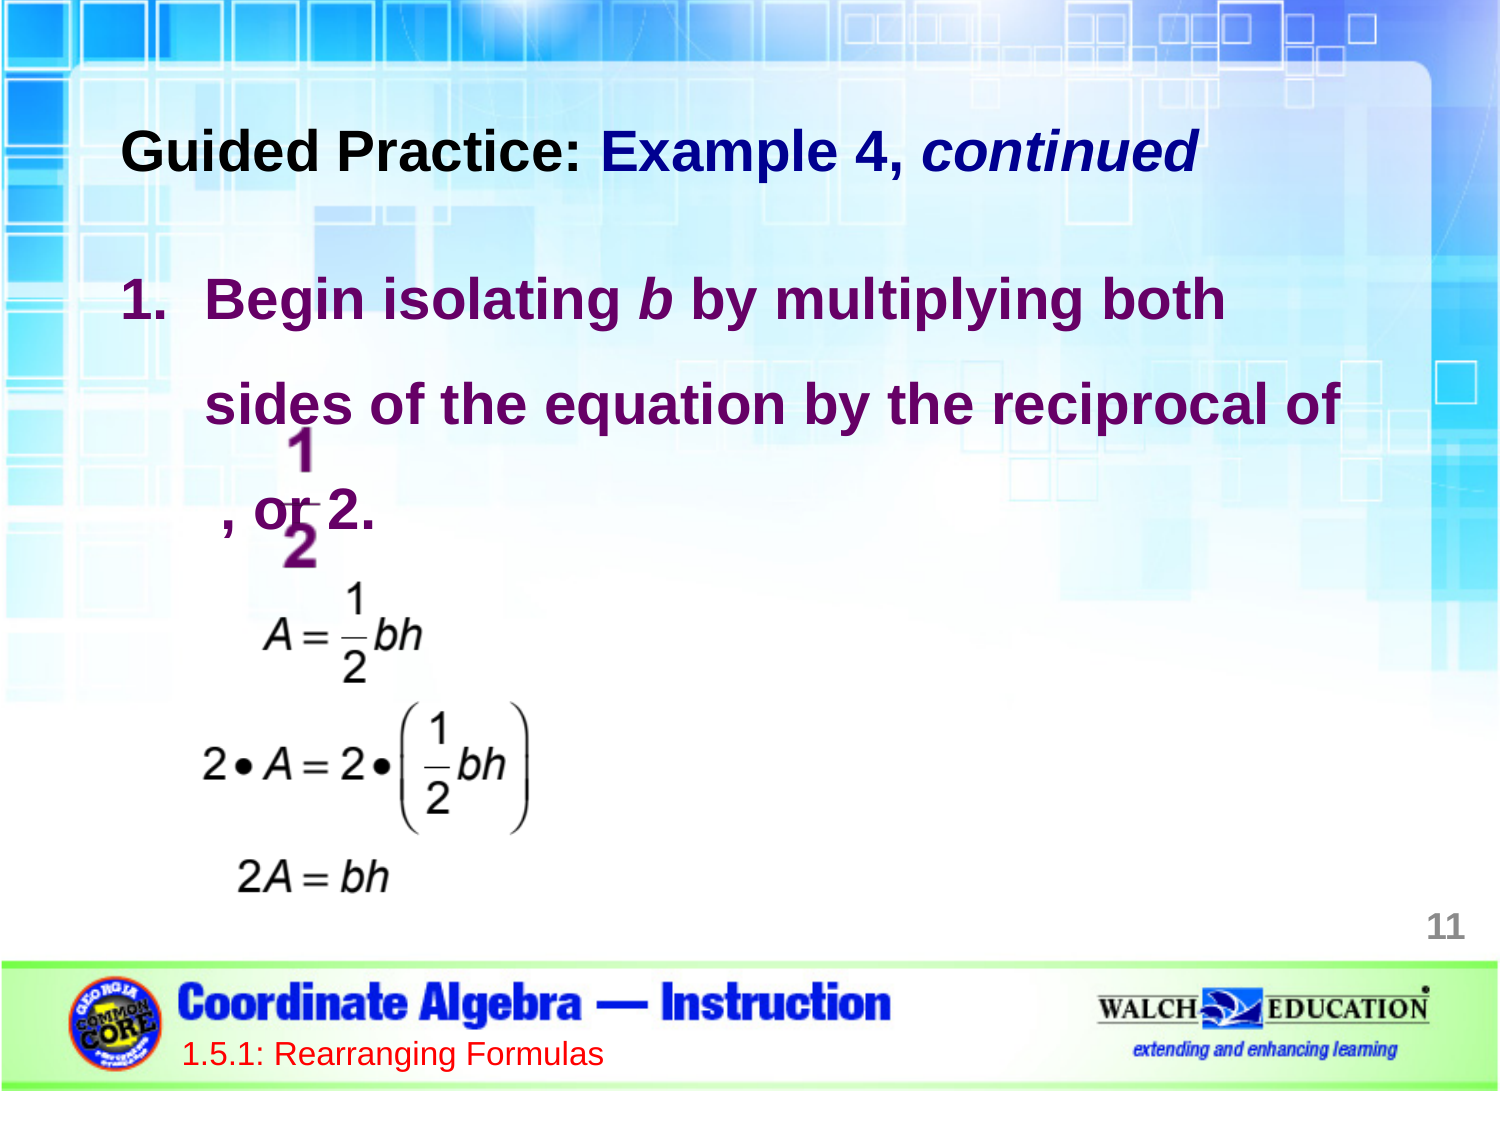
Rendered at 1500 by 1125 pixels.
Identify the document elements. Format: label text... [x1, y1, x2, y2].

picture [1, 0, 1500, 1091]
slide_number 11 [1361, 901, 1481, 949]
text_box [200, 569, 531, 896]
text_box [277, 410, 324, 568]
list 1.5.1: Rearranging Formulas [166, 1024, 1074, 1069]
subtitle Guided Practice: Example 4, continued Begin isolating b by multiplying both sides of the equation by the reciprocal of , or 2. [105, 105, 1394, 949]
